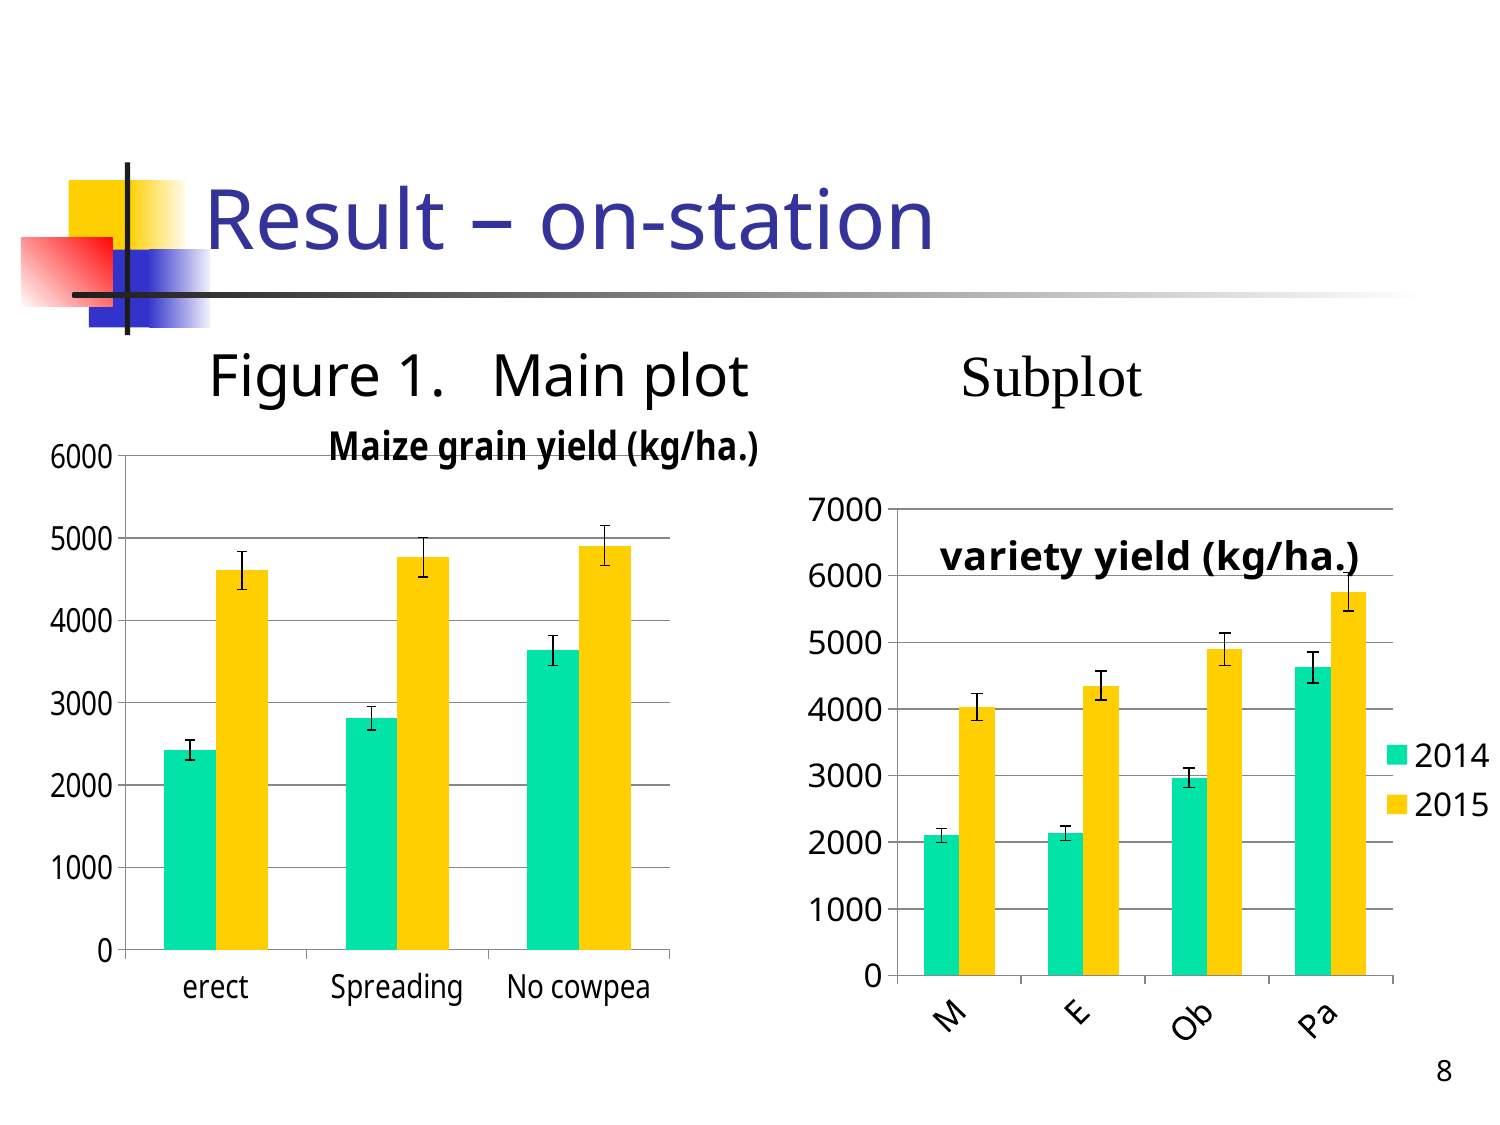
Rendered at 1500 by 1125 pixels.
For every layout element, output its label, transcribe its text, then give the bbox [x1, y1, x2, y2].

chart [787, 487, 1500, 1063]
list Figure 1. Main plot [193, 331, 819, 1006]
list Subplot [844, 331, 1469, 485]
slide_number 8 [1155, 1072, 1468, 1100]
chart [49, 362, 776, 1011]
title Result – on-station [188, 35, 1468, 275]
